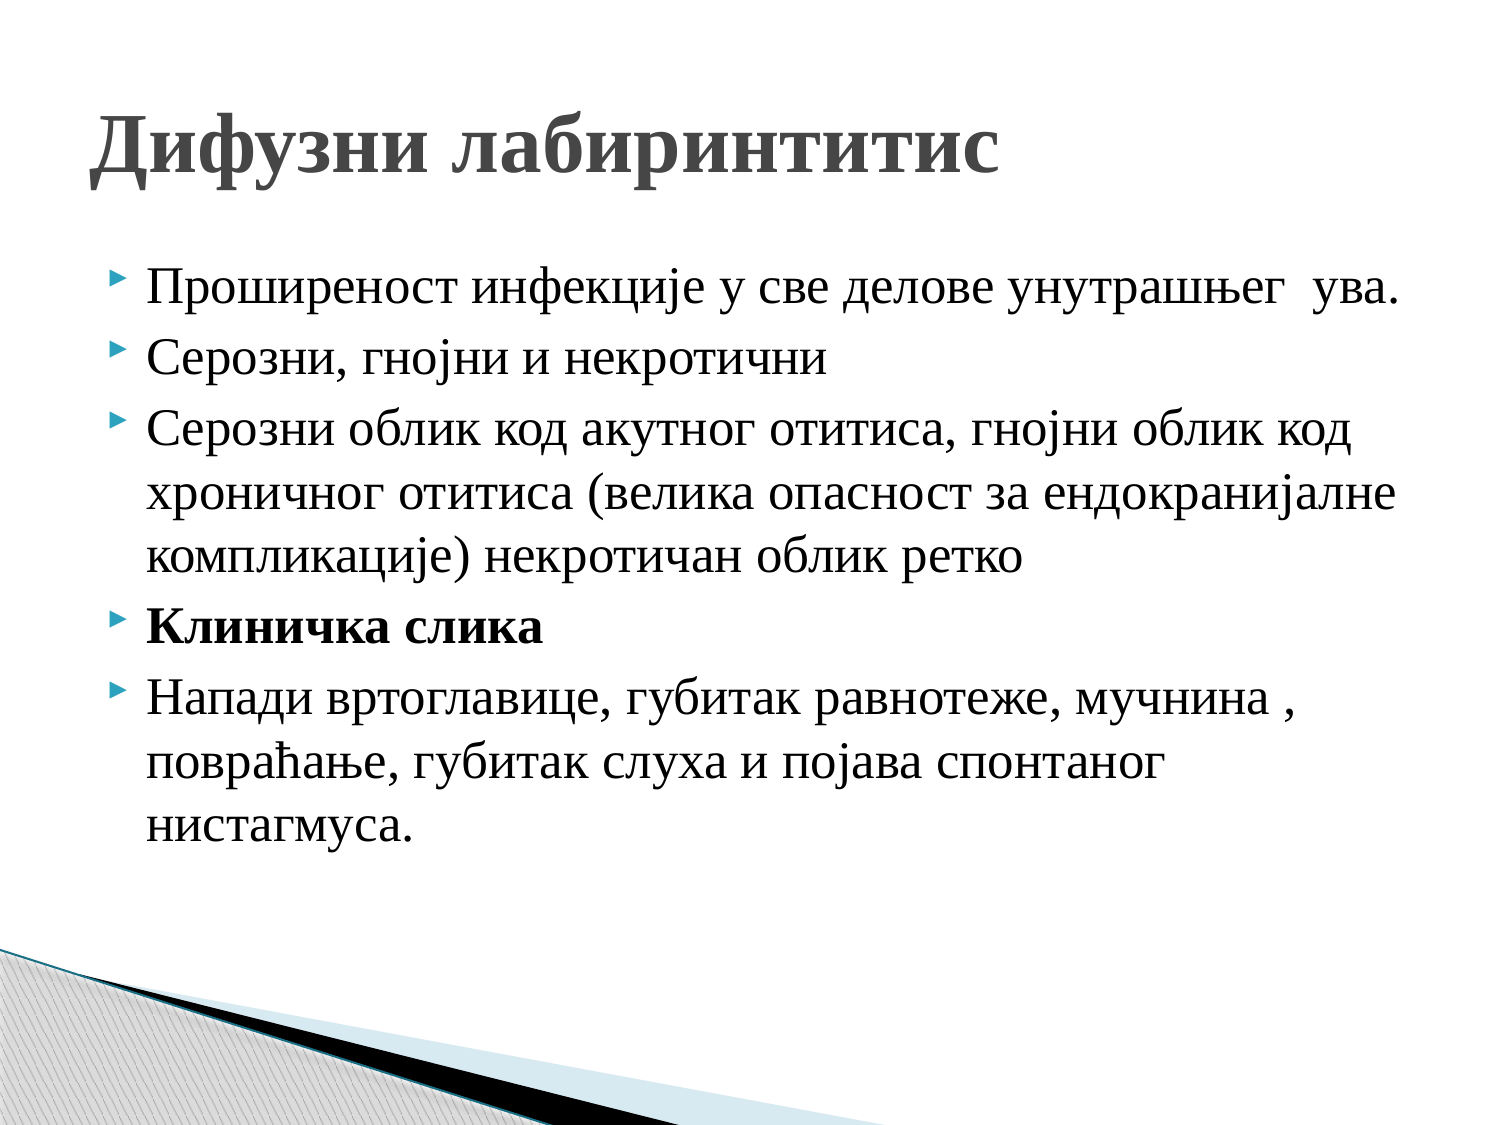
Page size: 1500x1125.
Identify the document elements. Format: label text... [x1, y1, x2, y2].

title Дифузни лабиринтитис [75, 45, 1425, 233]
list Проширеност инфекције у све делове унутрашњег ува. Серозни, гнојни и некротични Серозни облик код акутног отитиса, гнојни облик код хроничног отитиса (велика опасност за ендокранијалне компликације) некротичан облик ретко Клиничка слика Напади вртоглавице, губитак равнотеже, мучнина , повраћање, губитак слуха и појава спонтаног нистагмуса. [75, 243, 1425, 986]
